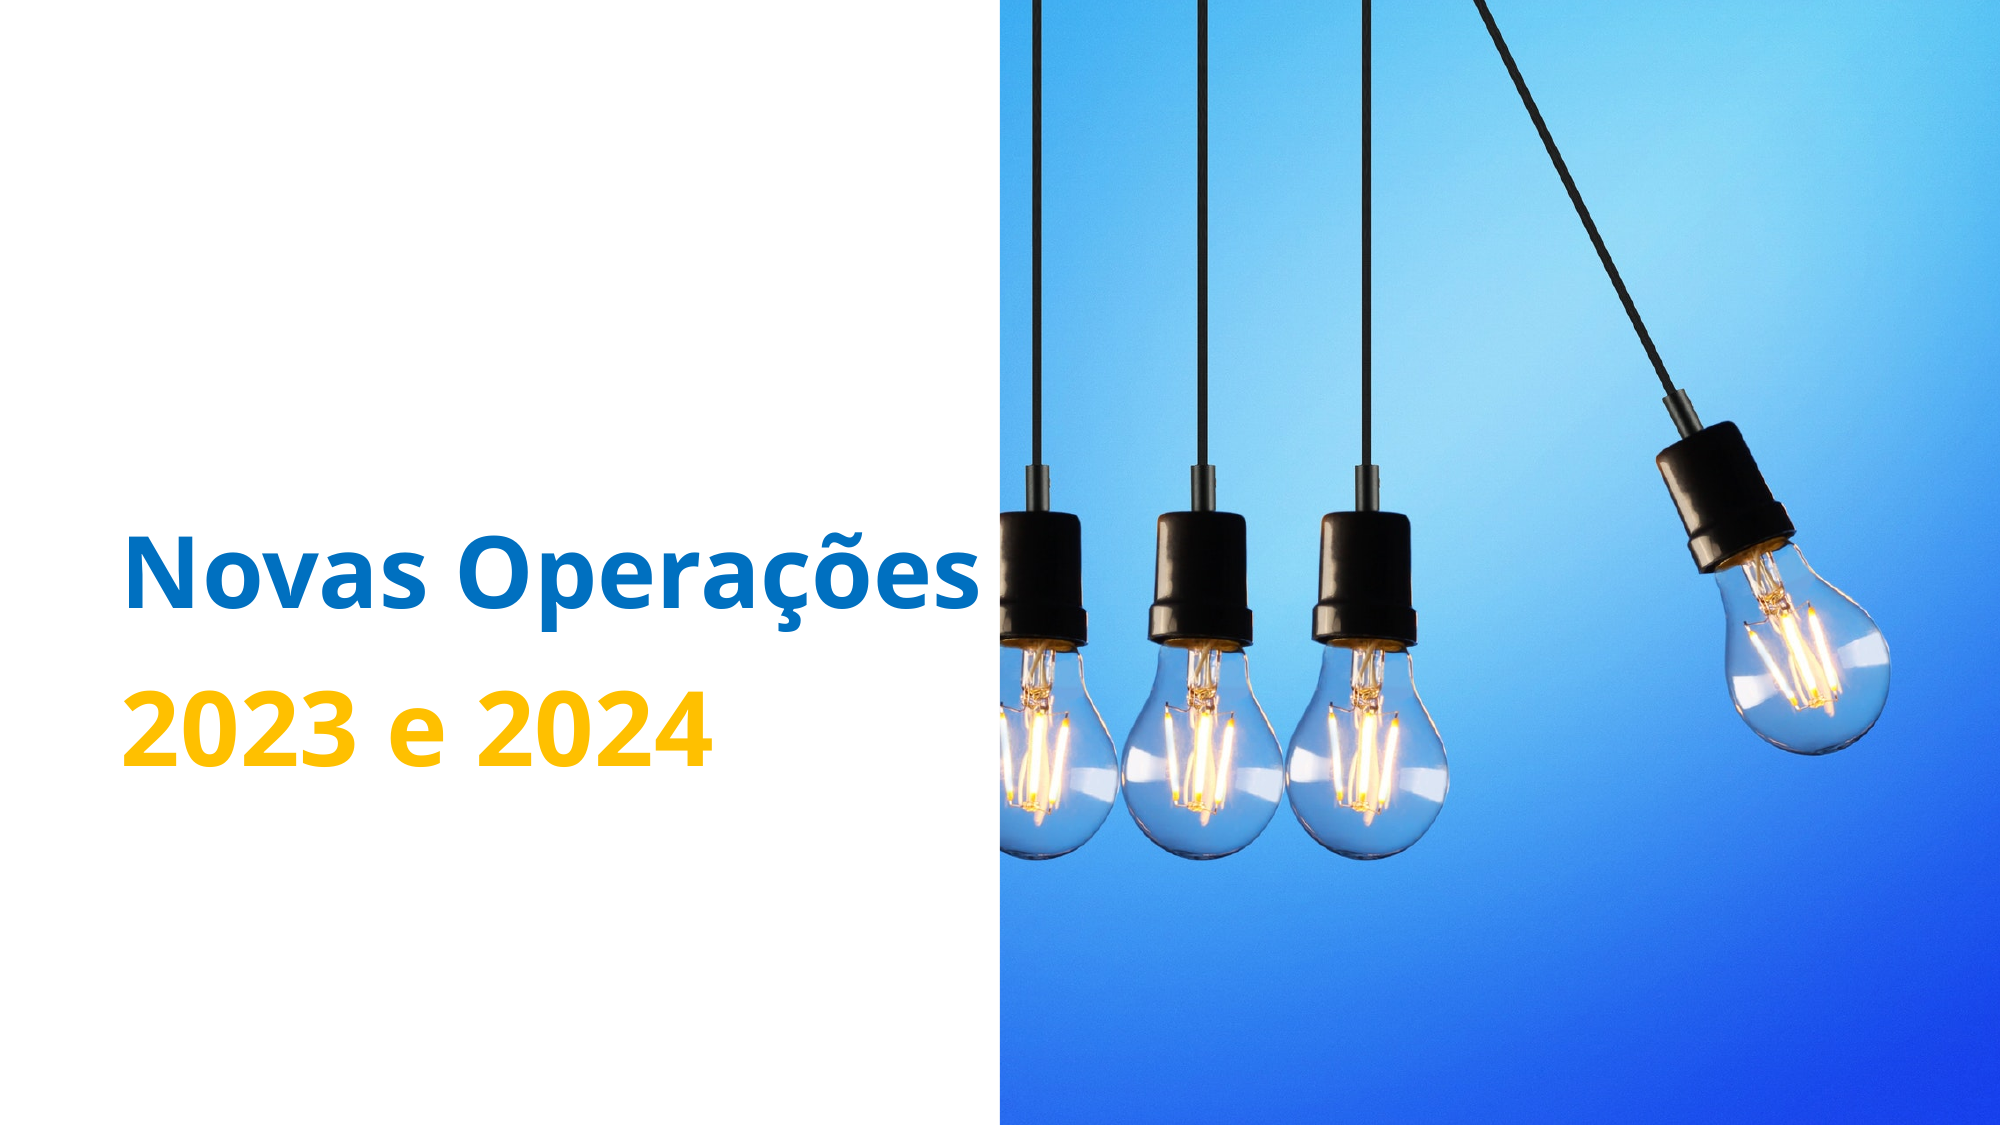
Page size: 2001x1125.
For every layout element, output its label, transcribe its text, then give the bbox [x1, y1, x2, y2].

text_box 2023 e 2024 [105, 683, 897, 782]
title Novas Operações [105, 491, 999, 662]
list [999, 0, 2000, 1125]
